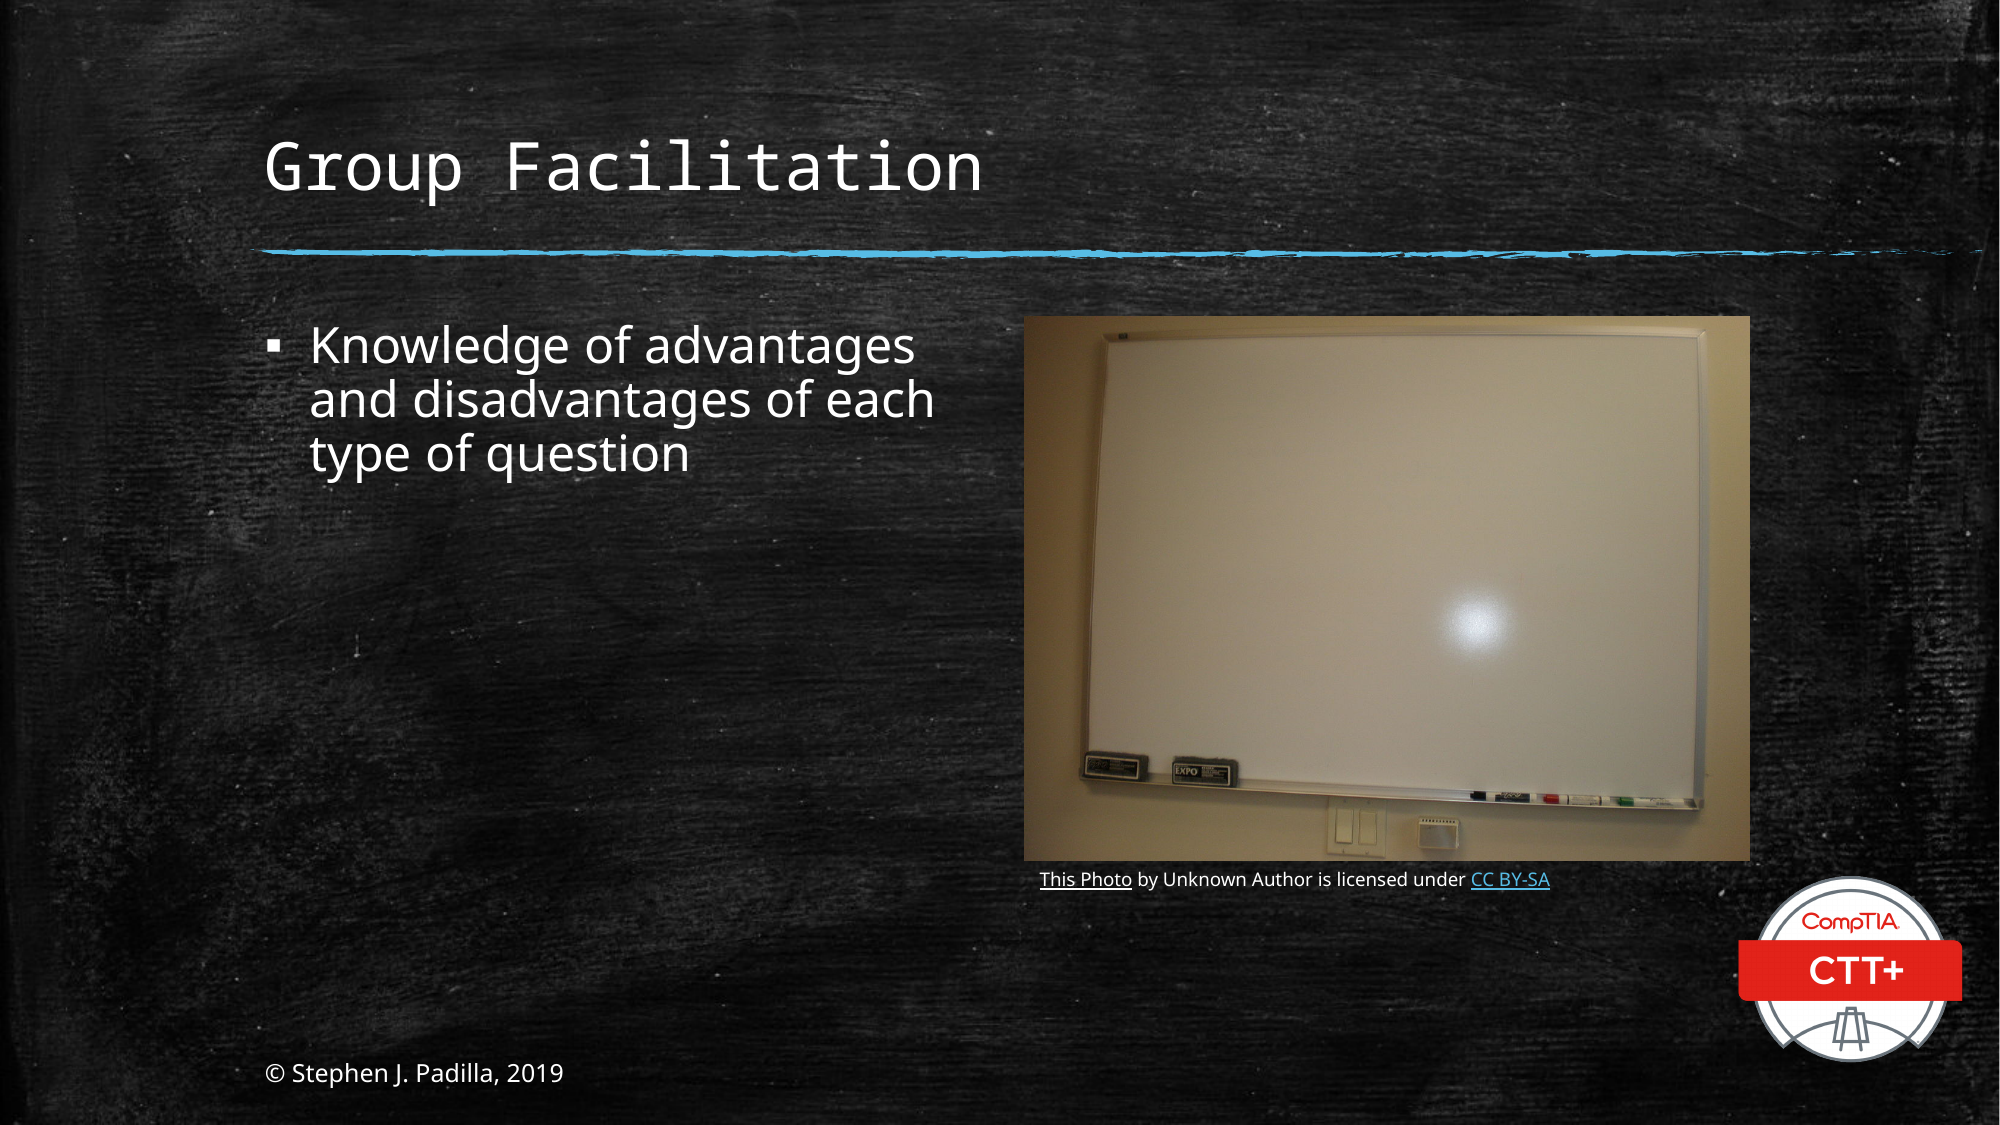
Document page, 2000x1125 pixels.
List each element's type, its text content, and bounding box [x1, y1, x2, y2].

footer © Stephen J. Padilla, 2019 [249, 1050, 1288, 1096]
list Knowledge of advantages and disadvantages of each type of question [249, 312, 975, 1013]
text_box This Photo by Unknown Author is licensed under CC BY-SA [1024, 861, 1699, 901]
title Group Facilitation [249, 45, 1750, 213]
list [1024, 316, 1750, 861]
picture [1699, 824, 2000, 1125]
